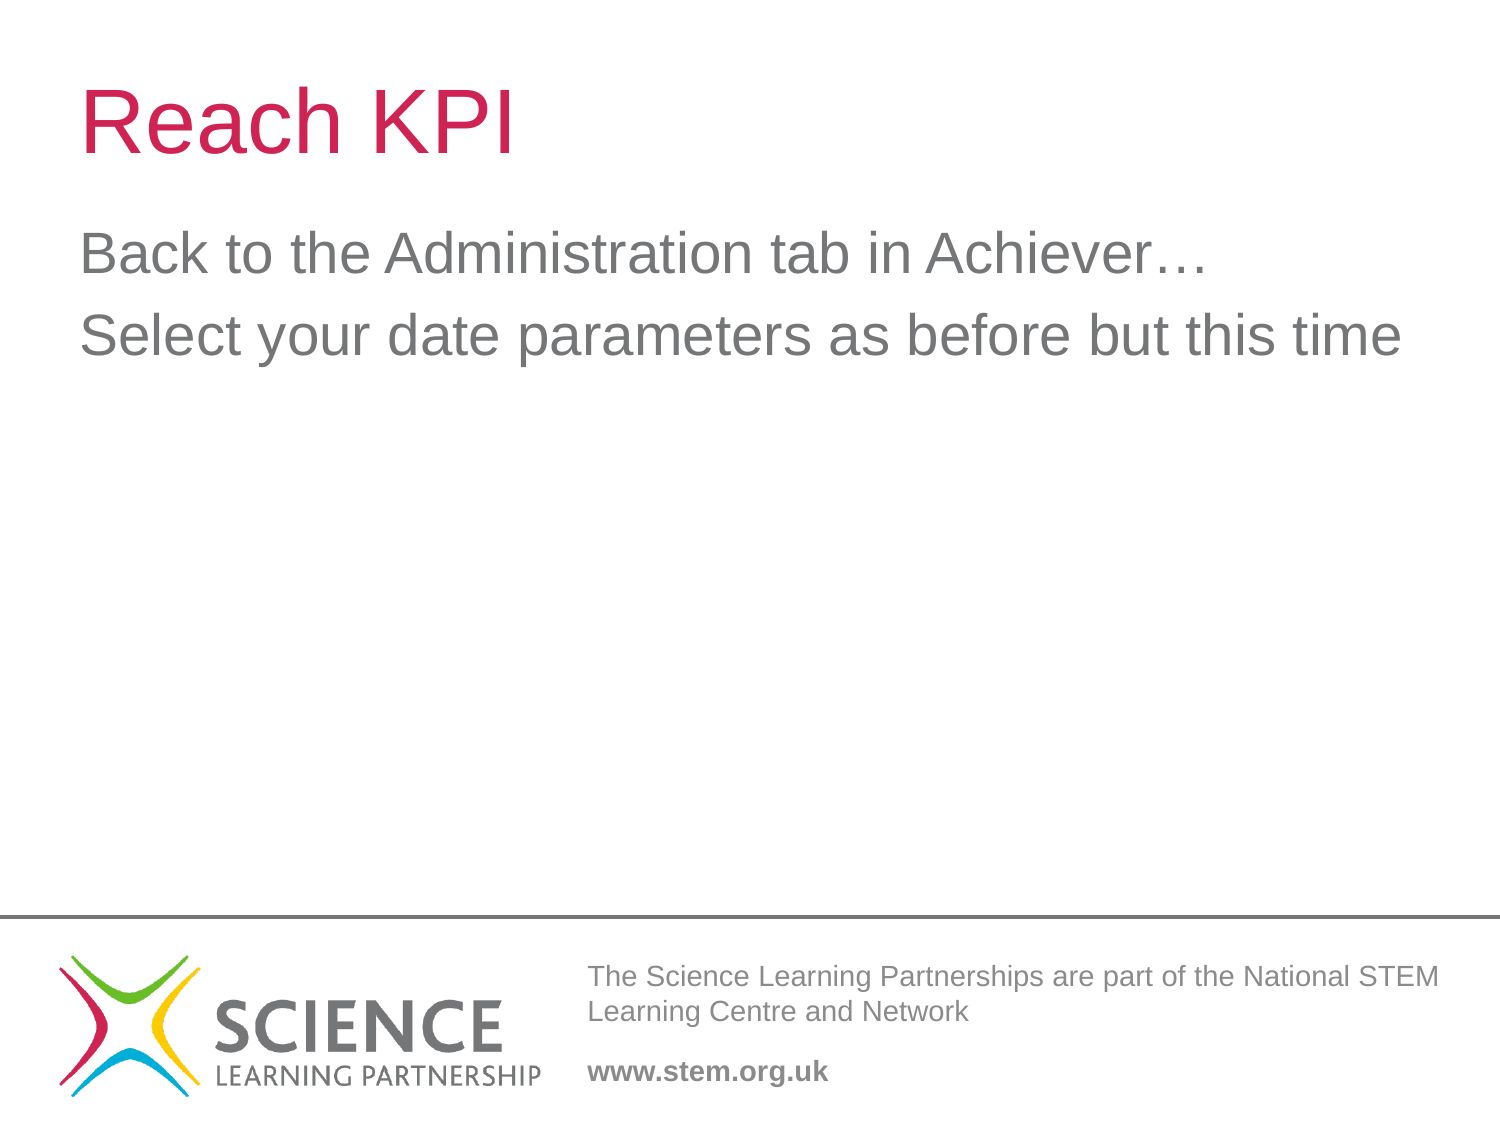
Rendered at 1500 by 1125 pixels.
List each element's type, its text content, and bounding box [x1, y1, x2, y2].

title Reach KPI [64, 54, 1434, 185]
picture [41, 938, 557, 1114]
list Back to the Administration tab in Achiever… Select your date parameters as before but this time [64, 208, 1434, 882]
